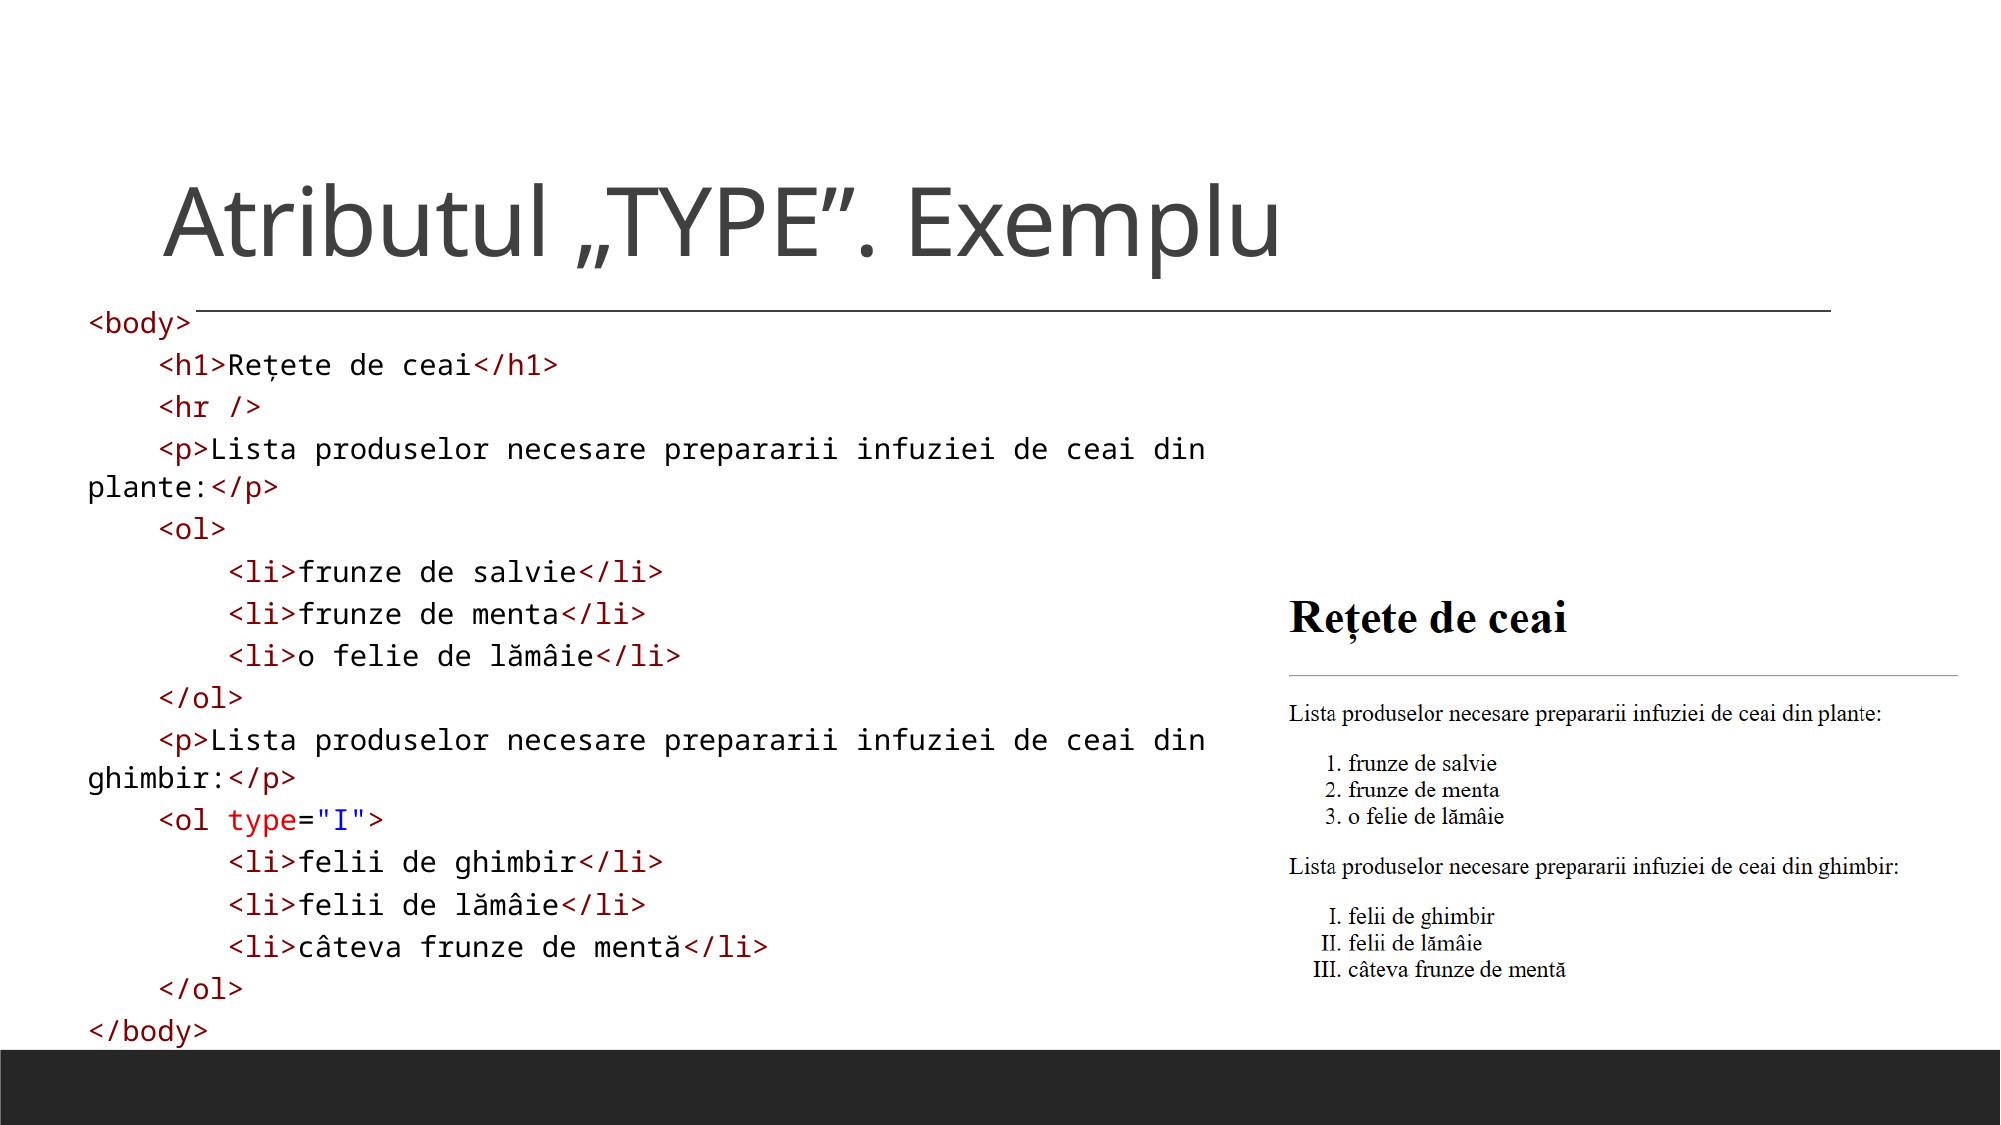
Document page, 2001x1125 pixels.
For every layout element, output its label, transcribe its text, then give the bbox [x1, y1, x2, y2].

title Atributul „TYPE”. Exemplu [148, 47, 1830, 285]
list <body> <h1>Rețete de ceai</h1> <hr /> <p>Lista produselor necesare prepararii infuziei de ceai din plante:</p> <ol> <li>frunze de salvie</li> <li>frunze de menta</li> <li>o felie de lămâie</li> </ol> <p>Lista produselor necesare prepararii infuziei de ceai din ghimbir:</p> <ol type="I"> <li>felii de ghimbir</li> <li>felii de lămâie</li> <li>câteva frunze de mentă</li> </ol> </body> [73, 293, 1247, 1055]
picture [1285, 575, 1959, 1004]
